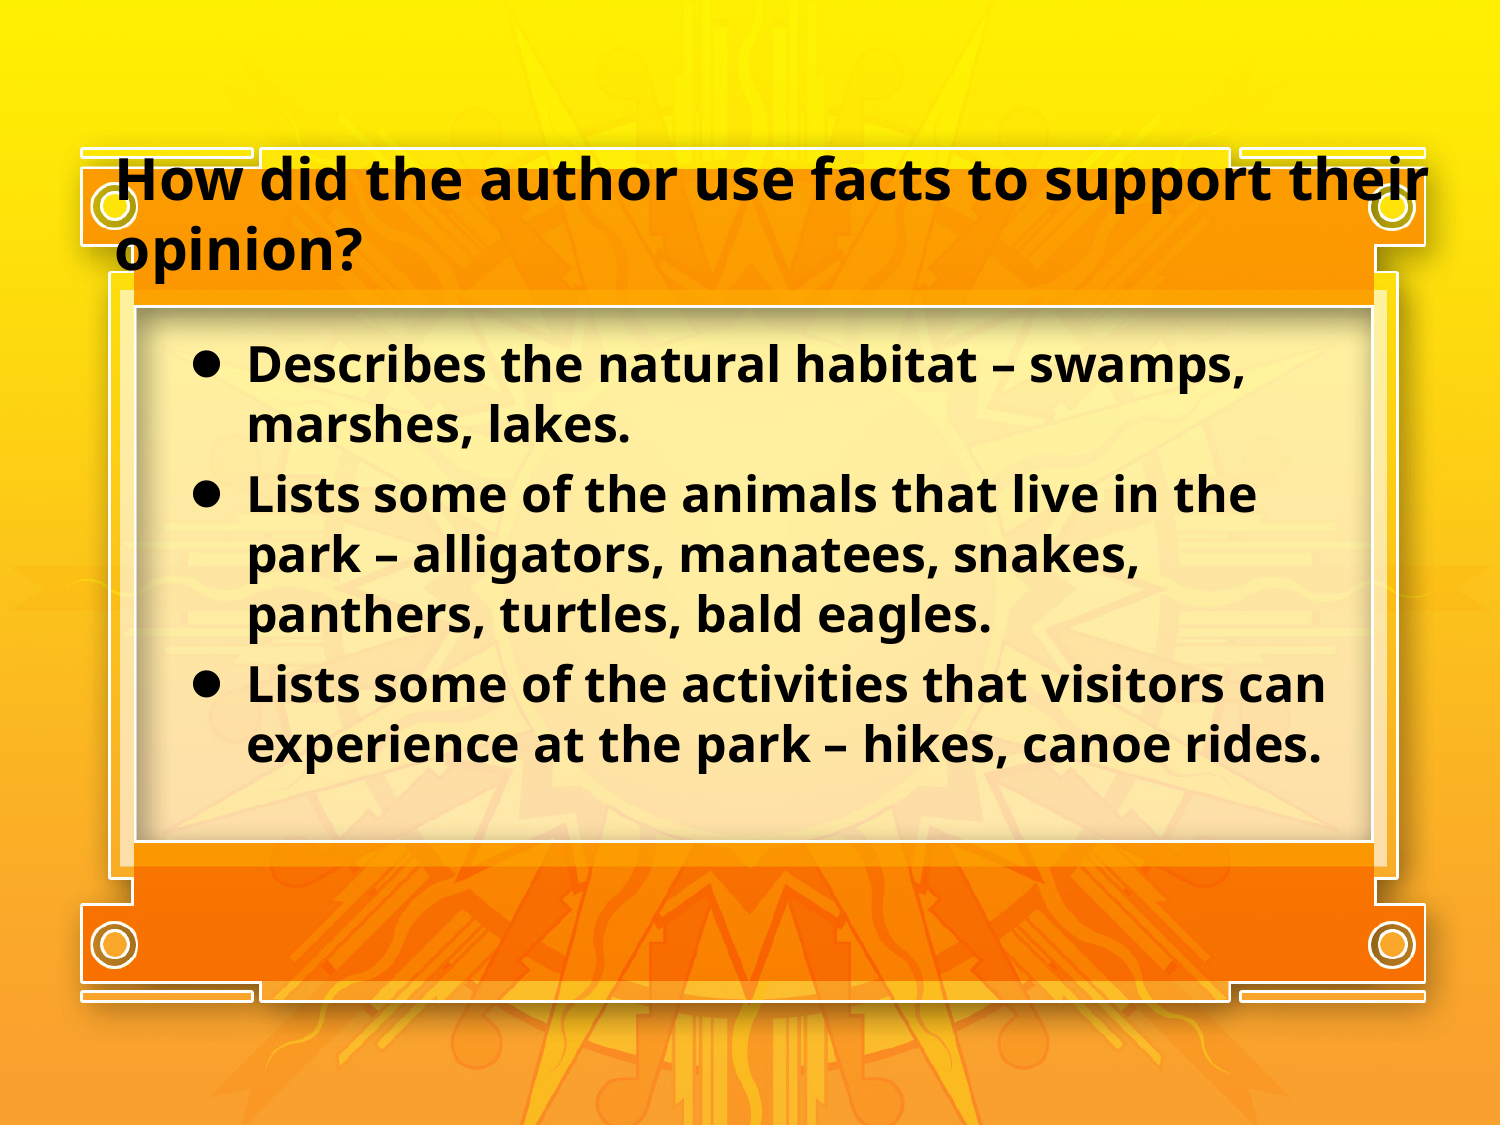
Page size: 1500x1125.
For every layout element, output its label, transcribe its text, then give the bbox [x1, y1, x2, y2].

list Describes the natural habitat – swamps, marshes, lakes. Lists some of the animals that live in the park – alligators, manatees, snakes, panthers, turtles, bald eagles. Lists some of the activities that visitors can experience at the park – hikes, canoe rides. [174, 324, 1351, 826]
title How did the author use facts to support their opinion? [99, 174, 1476, 251]
picture [0, 0, 1500, 1125]
